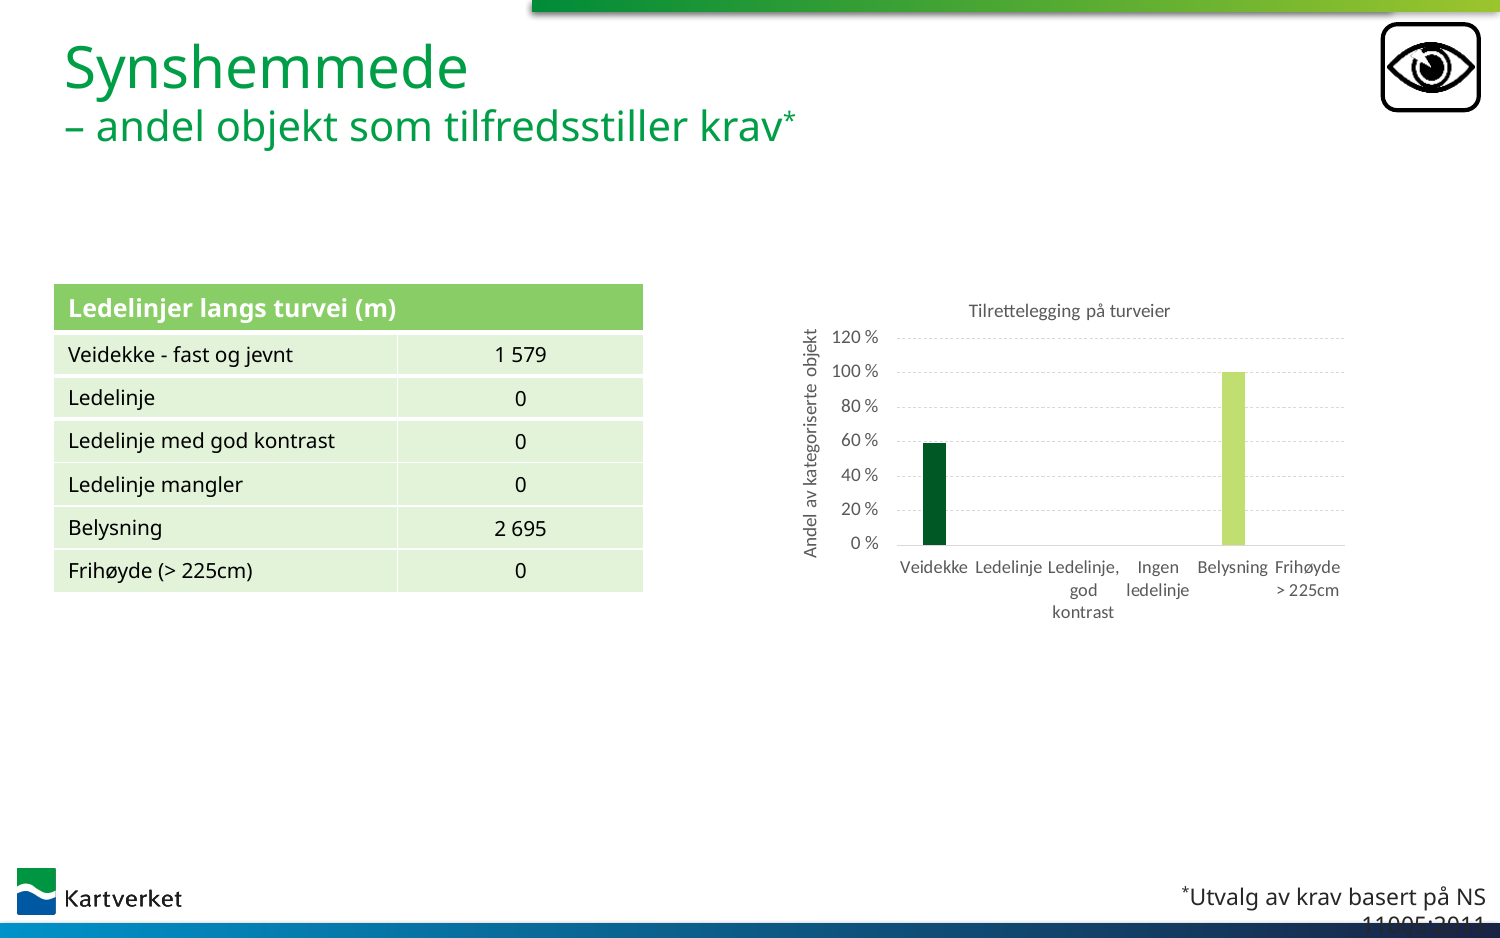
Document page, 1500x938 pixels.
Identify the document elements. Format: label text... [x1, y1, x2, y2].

picture [791, 291, 1348, 630]
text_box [1382, 24, 1480, 111]
table_cell 1 579 [398, 335, 643, 374]
table_cell 0 [398, 421, 643, 462]
table_cell Ledelinje mangler [54, 463, 397, 505]
table_cell Frihøyde (> 225cm) [54, 550, 397, 592]
table_cell 0 [398, 463, 643, 505]
text_box Synshemmede – andel objekt som tilfredsstiller krav* [49, 24, 1431, 158]
table_cell 0 [398, 550, 643, 592]
table_cell 0 [398, 378, 643, 417]
table_cell Veidekke - fast og jevnt [54, 335, 397, 374]
table_header Ledelinjer langs turvei (m) [54, 284, 643, 330]
table_cell Ledelinje [54, 378, 397, 417]
table_cell 2 695 [398, 507, 643, 548]
table_cell Ledelinje med god kontrast [54, 421, 397, 462]
table_cell Belysning [54, 507, 397, 548]
text_box *Utvalg av krav basert på NS 11005:2011 [1068, 873, 1500, 938]
